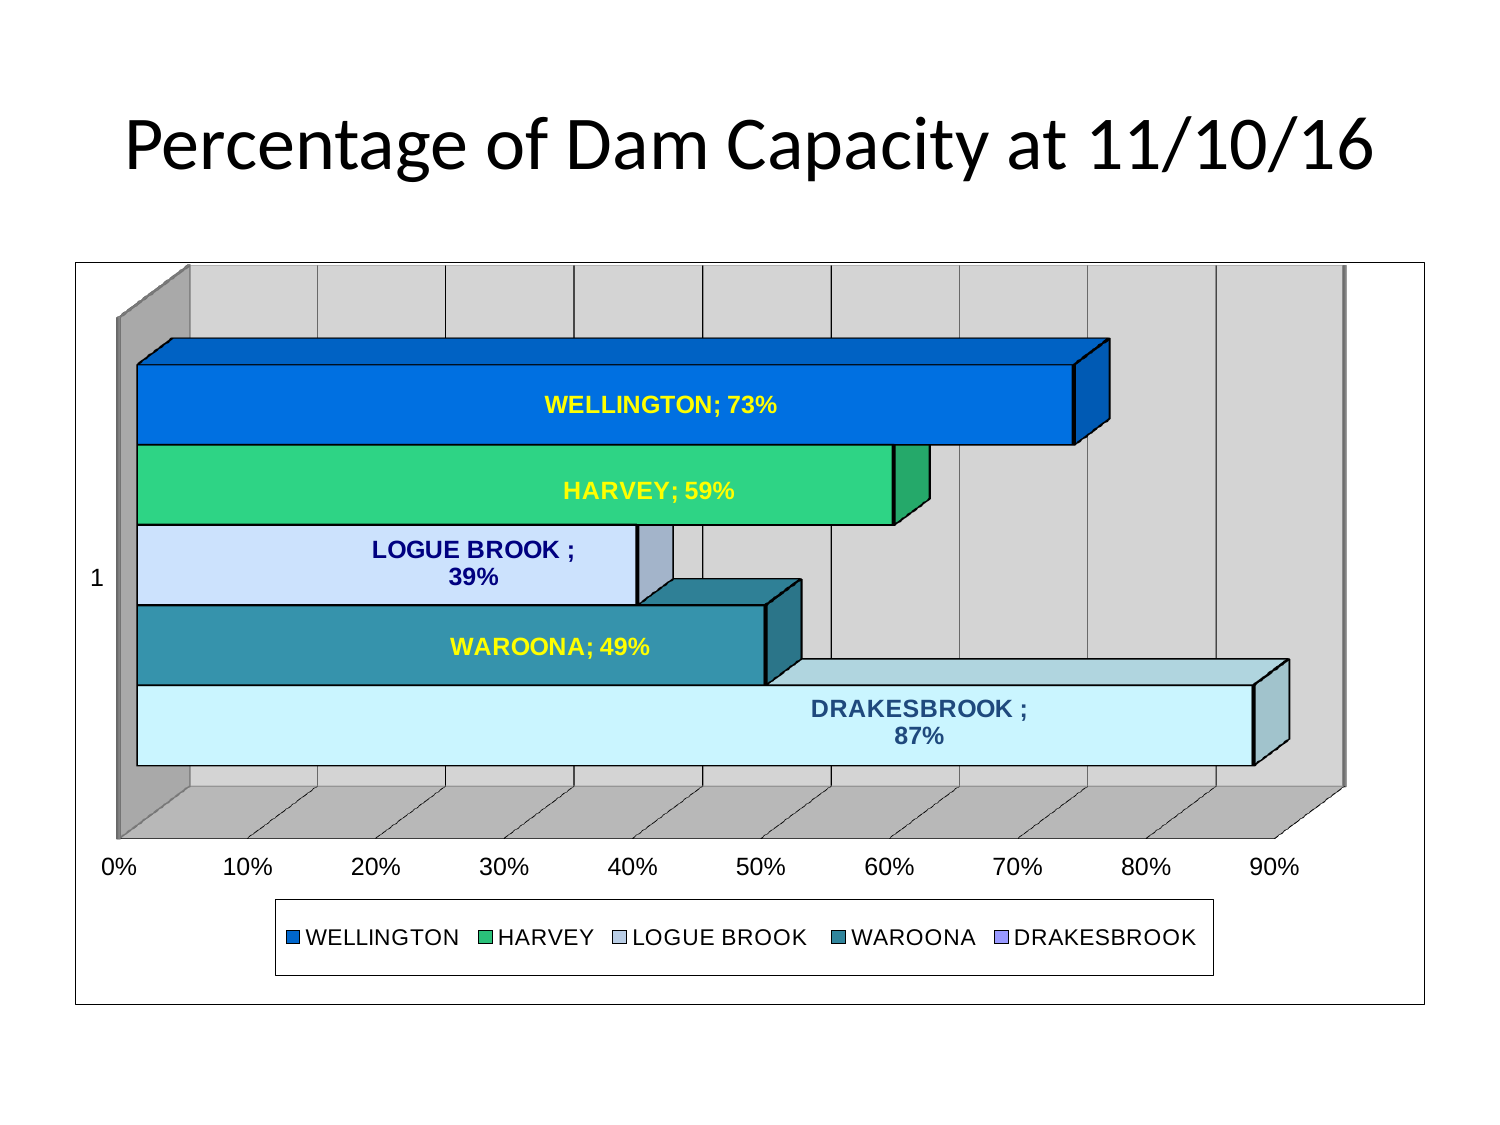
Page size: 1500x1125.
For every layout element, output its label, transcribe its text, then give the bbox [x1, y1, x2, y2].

chart [74, 262, 1426, 1006]
title Percentage of Dam Capacity at 11/10/16 [75, 45, 1425, 233]
